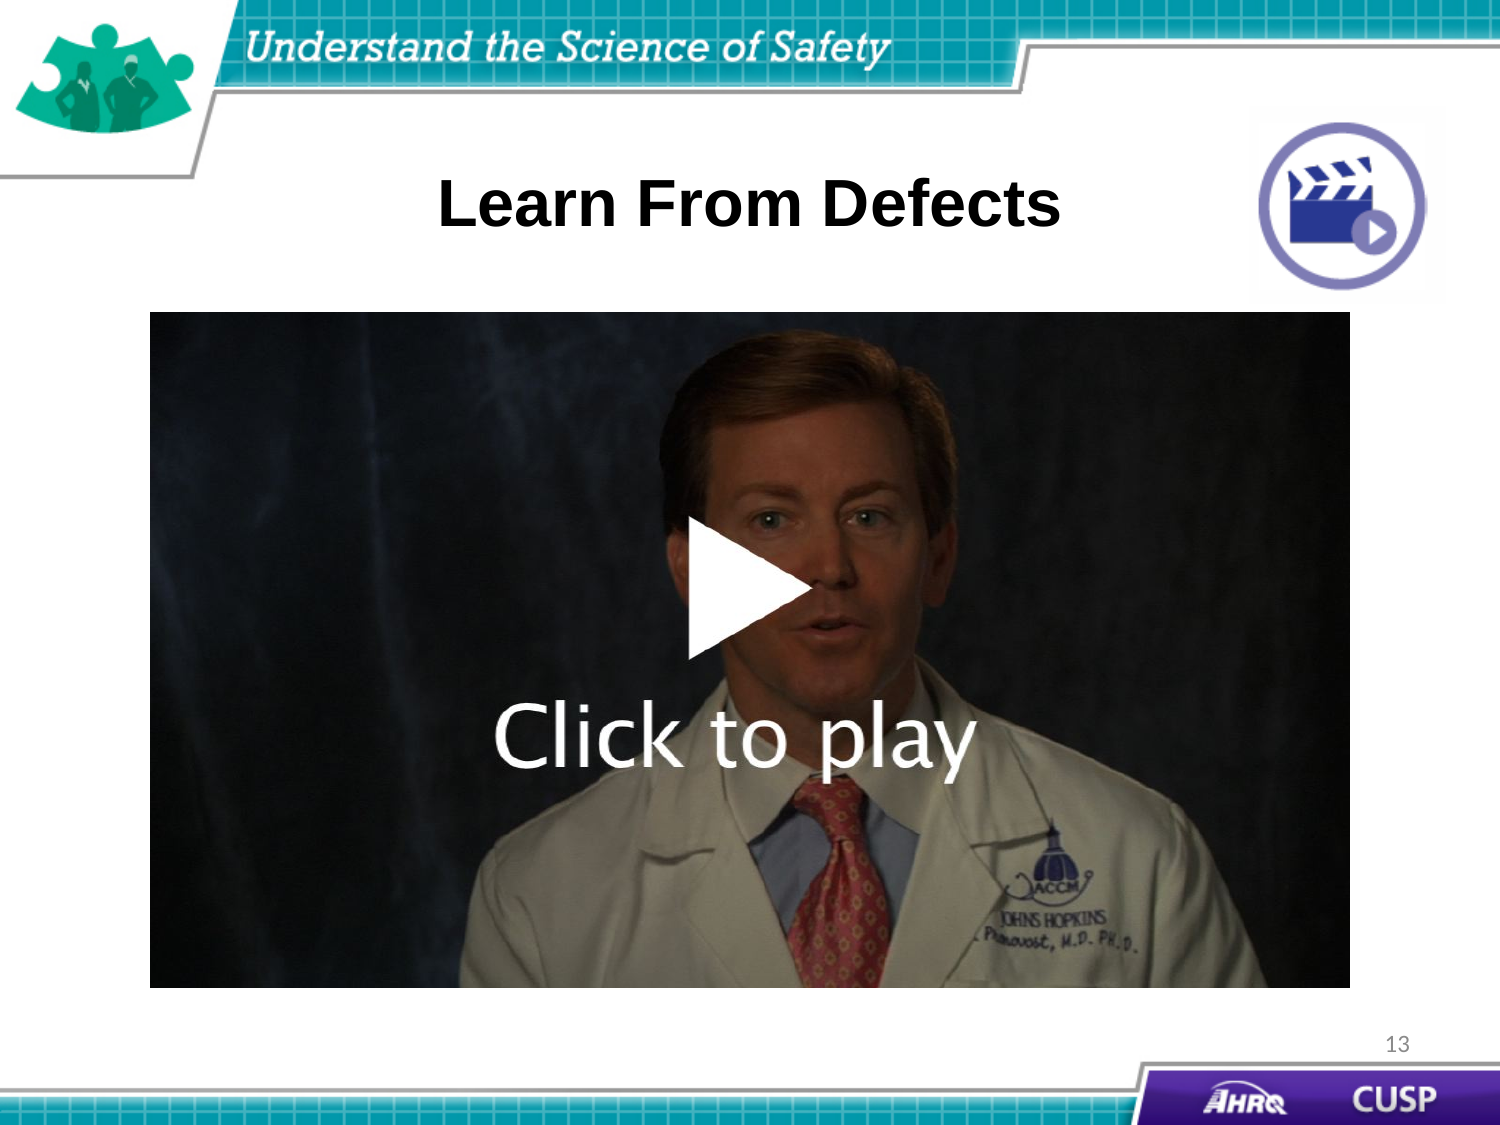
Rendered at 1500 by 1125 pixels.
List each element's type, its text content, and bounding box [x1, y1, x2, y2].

picture [0, 0, 1500, 1125]
title Learn From Defects [75, 137, 1182, 263]
slide_number 13 [1074, 1012, 1425, 1073]
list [149, 312, 1351, 988]
